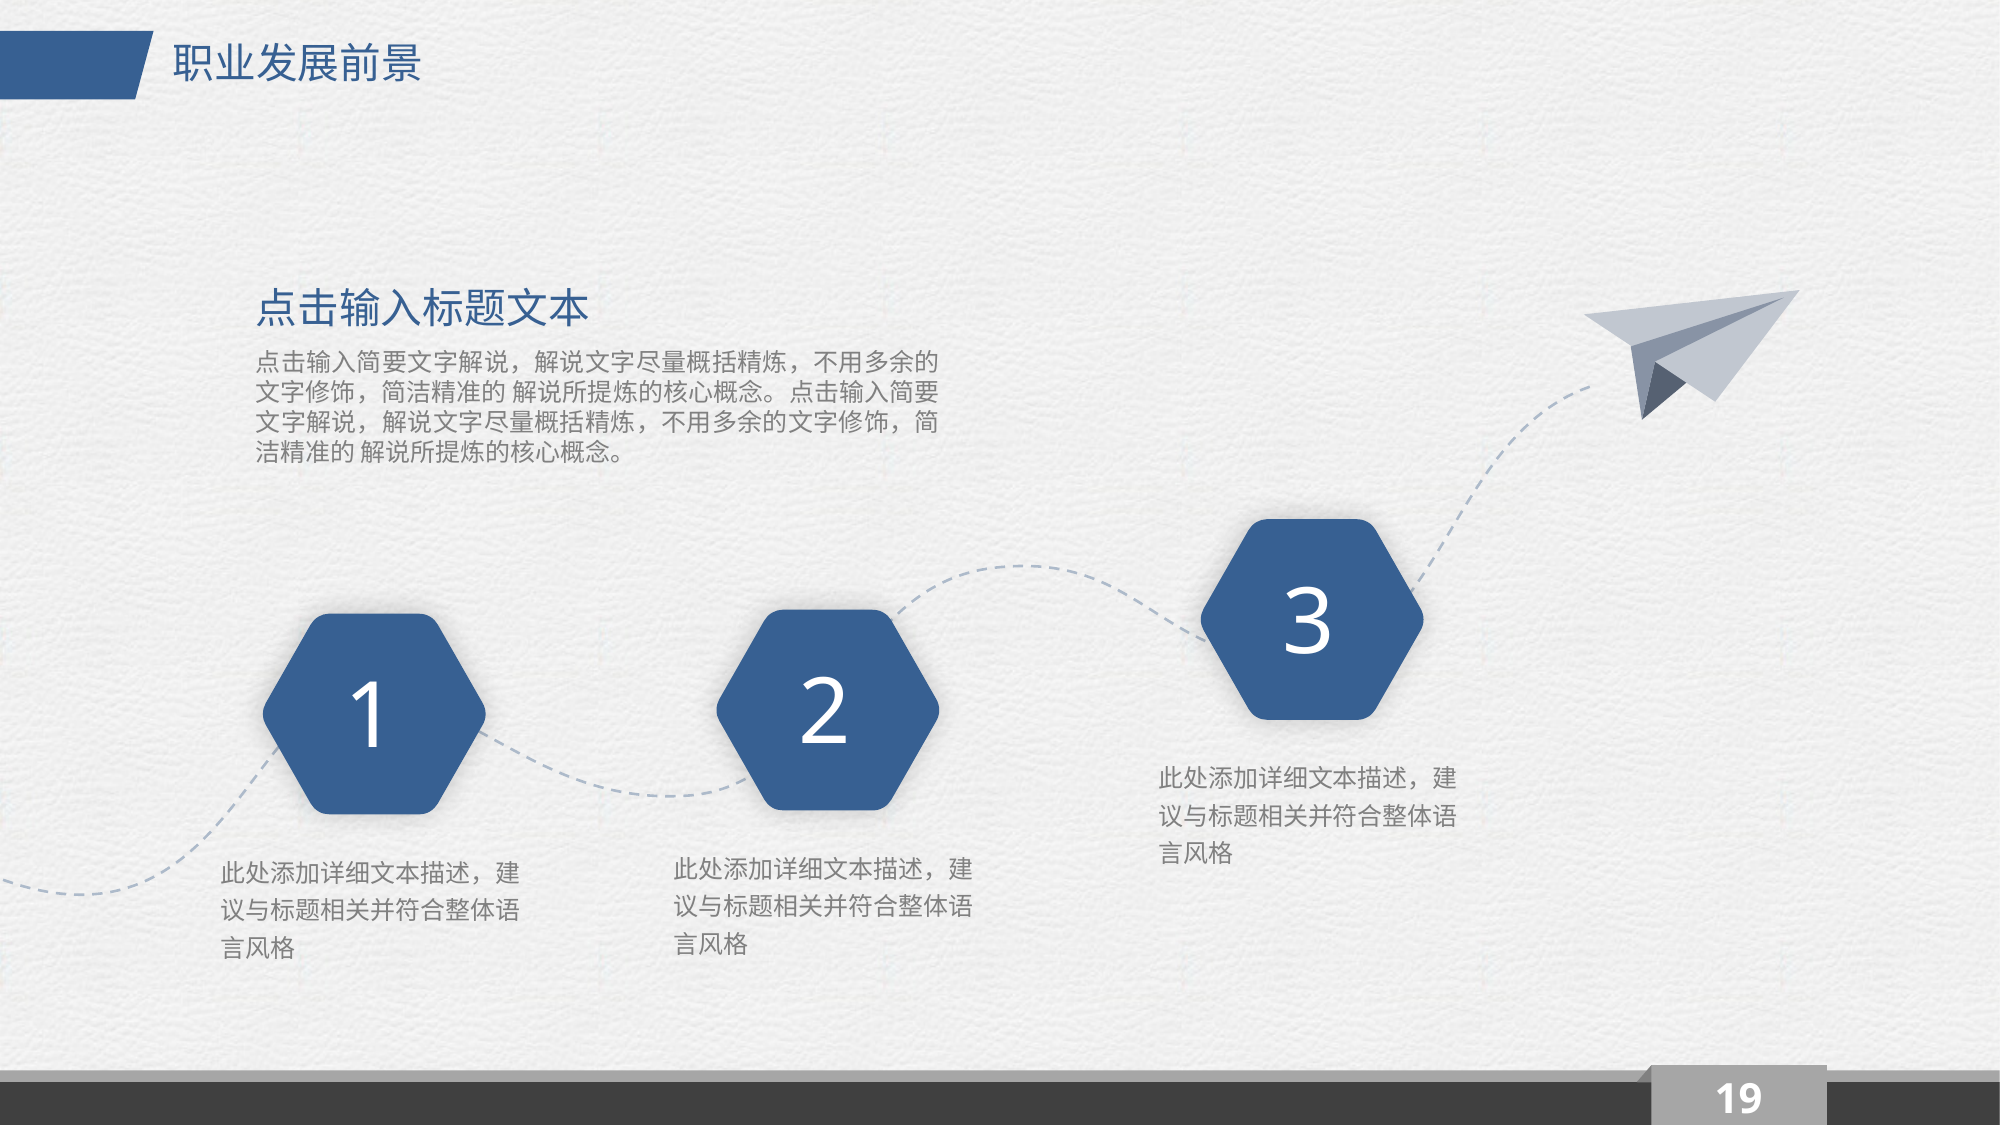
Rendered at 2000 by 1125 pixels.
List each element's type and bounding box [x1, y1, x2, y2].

picture [0, 0, 2000, 1125]
text_box [1583, 289, 1800, 420]
